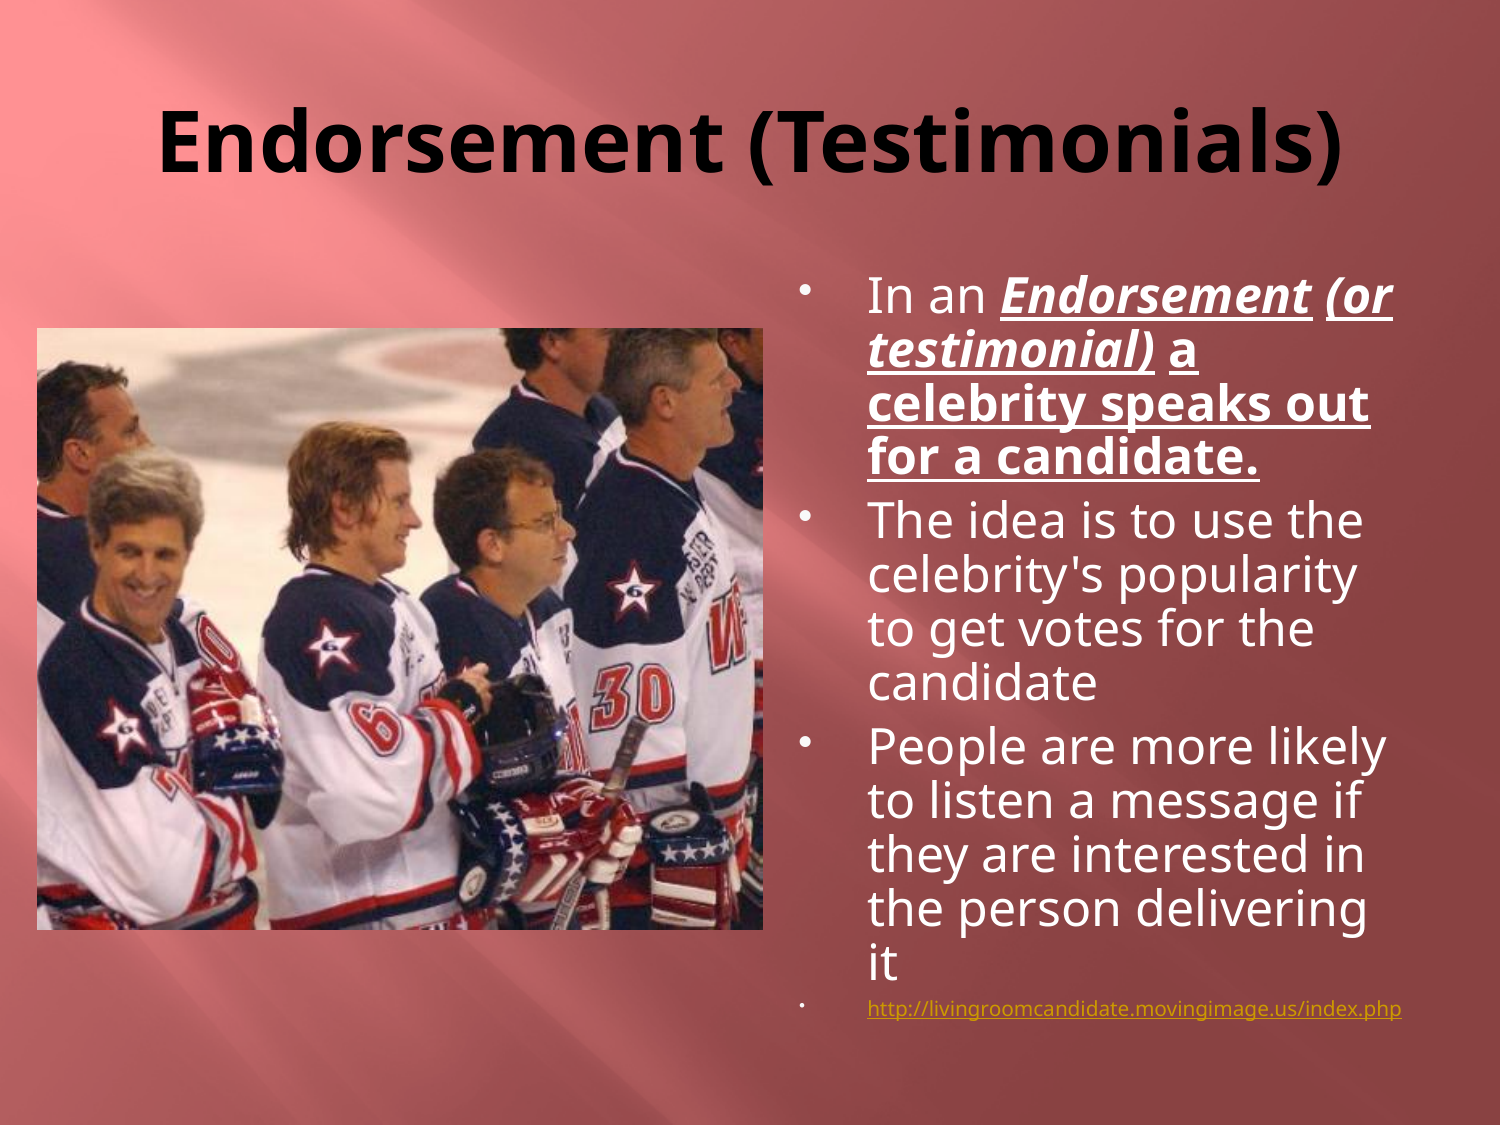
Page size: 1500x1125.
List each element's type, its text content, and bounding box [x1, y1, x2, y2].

title Endorsement (Testimonials) [75, 45, 1425, 233]
list In an Endorsement (or testimonial) a celebrity speaks out for a candidate. The idea is to use the celebrity's popularity to get votes for the candidate People are more likely to listen a message if they are interested in the person delivering it http://livingroomcandidate.movingimage.us/index.php [762, 262, 1425, 1005]
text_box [37, 327, 763, 930]
